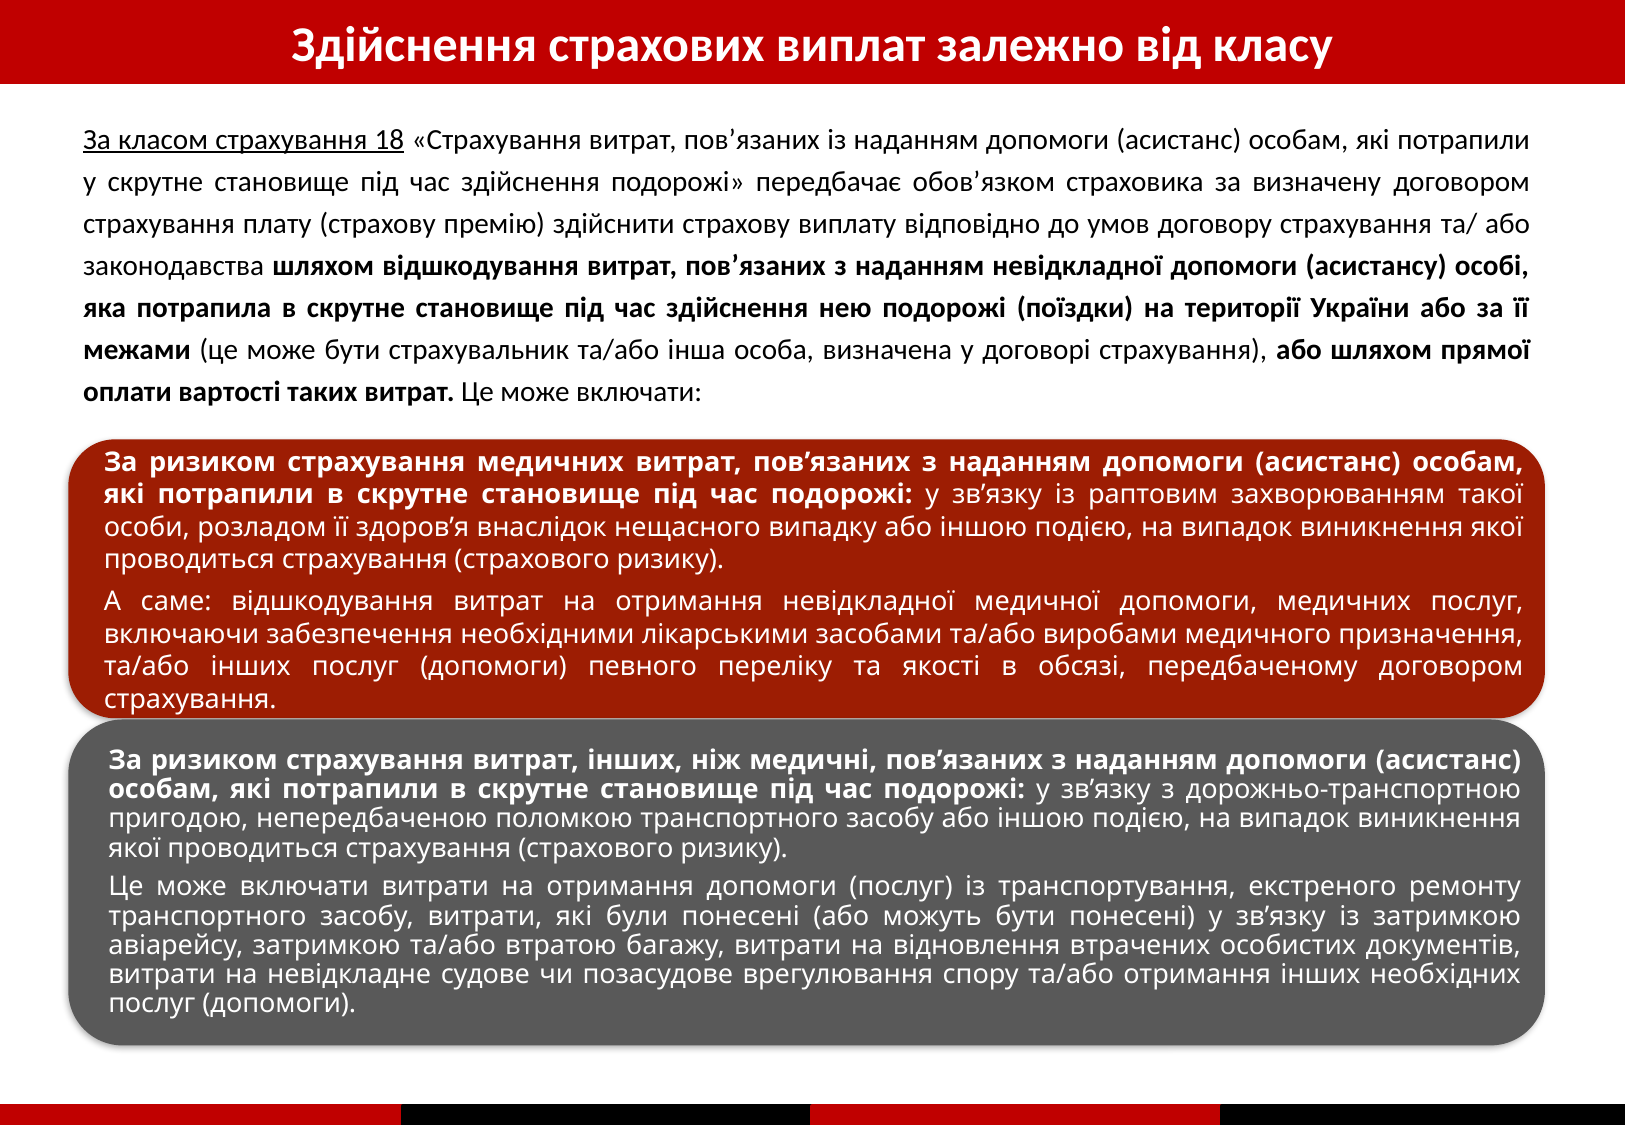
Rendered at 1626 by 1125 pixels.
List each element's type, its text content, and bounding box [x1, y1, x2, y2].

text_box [0, 1105, 1625, 1125]
text_box Здійснення страхових виплат залежно від класу [0, 0, 1625, 84]
text_box За класом страхування 18 «Страхування витрат, пов’язаних із наданням допомоги (асистанс) особам, які потрапили у скрутне становище під час здійснення подорожі» передбачає обов’язком страховика за визначену договором страхування плату (страхову премію) здійснити страхову виплату відповідно до умов договору страхування та/ або законодавства шляхом відшкодування витрат, пов’язаних з наданням невідкладної допомоги (асистансу) особі, яка потрапила в скрутне становище під час здійснення нею подорожі (поїздки) на території України або за її межами (це може бути страхувальник та/або інша особа, визначена у договорі страхування), або шляхом прямої оплати вартості таких витрат. Це може включати: [68, 105, 1545, 415]
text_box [68, 438, 1546, 1047]
